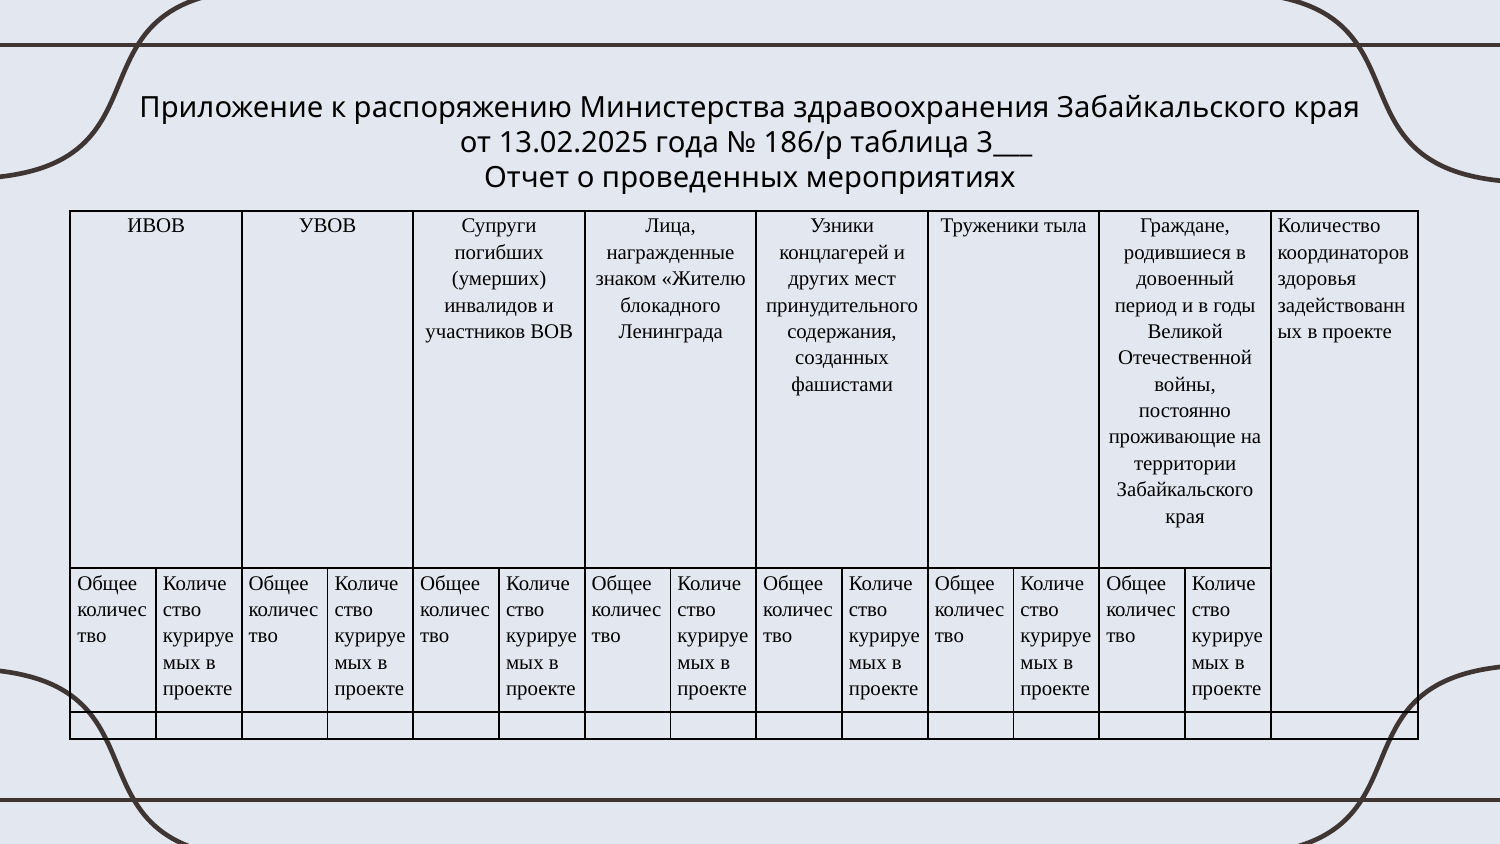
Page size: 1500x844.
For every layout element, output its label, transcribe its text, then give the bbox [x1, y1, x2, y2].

table_cell [843, 713, 927, 738]
table_header Супруги погибших (умерших) инвалидов и участников ВОВ [414, 212, 584, 567]
table_header Лица, награжденные знаком «Жителю блокадного Ленинграда [586, 212, 755, 567]
table_header Граждане, родившиеся в довоенный период и в годы Великой Отечественной войны, постоянно проживающие на территории Забайкальского края [1100, 212, 1270, 567]
table_cell Количество курируемых в проекте [328, 569, 412, 711]
table_cell Общее количество [757, 569, 841, 711]
table_cell Общее количество [586, 569, 670, 711]
title Приложение к распоряжению Министерства здравоохранения Забайкальского края от 13.02.2025 года № 186/р таблица 3___ Отчет о проведенных мероприятиях [116, 75, 1383, 167]
table_cell [671, 713, 755, 738]
table_cell [243, 713, 327, 738]
table_cell Общее количество [414, 569, 498, 711]
table_header ИВОВ [71, 212, 241, 567]
table_cell Количество курируемых в проекте [671, 569, 755, 711]
table_header Труженики тыла [929, 212, 1098, 567]
table_header Узники концлагерей и других мест принудительного содержания, созданных фашистами [757, 212, 927, 567]
table_cell Количество курируемых в проекте [843, 569, 927, 711]
table_cell [1272, 713, 1417, 738]
table_cell [1186, 713, 1270, 738]
table_header УВОВ [243, 212, 412, 567]
table_cell Общее количество [929, 569, 1013, 711]
table_cell Общее количество [1100, 569, 1184, 711]
table_cell [328, 713, 412, 738]
table_cell [500, 713, 584, 738]
table_cell Количество курируемых в проекте [500, 569, 584, 711]
table_header Количество координаторов здоровья задействованных в проекте [1272, 212, 1417, 711]
table_cell [586, 713, 670, 738]
table_cell [757, 713, 841, 738]
table_cell [1100, 713, 1184, 738]
table_cell [157, 713, 241, 738]
table_cell Общее количество [243, 569, 327, 711]
table_cell Общее количество [71, 569, 155, 711]
table_cell [1014, 713, 1098, 738]
table_cell [414, 713, 498, 738]
table_cell Количество курируемых в проекте [1014, 569, 1098, 711]
table_cell Количество курируемых в проекте [1186, 569, 1270, 711]
text_box [0, 0, 1500, 75]
table_cell [71, 713, 155, 738]
table_cell [929, 713, 1013, 738]
table_cell Количество курируемых в проекте [157, 569, 241, 711]
